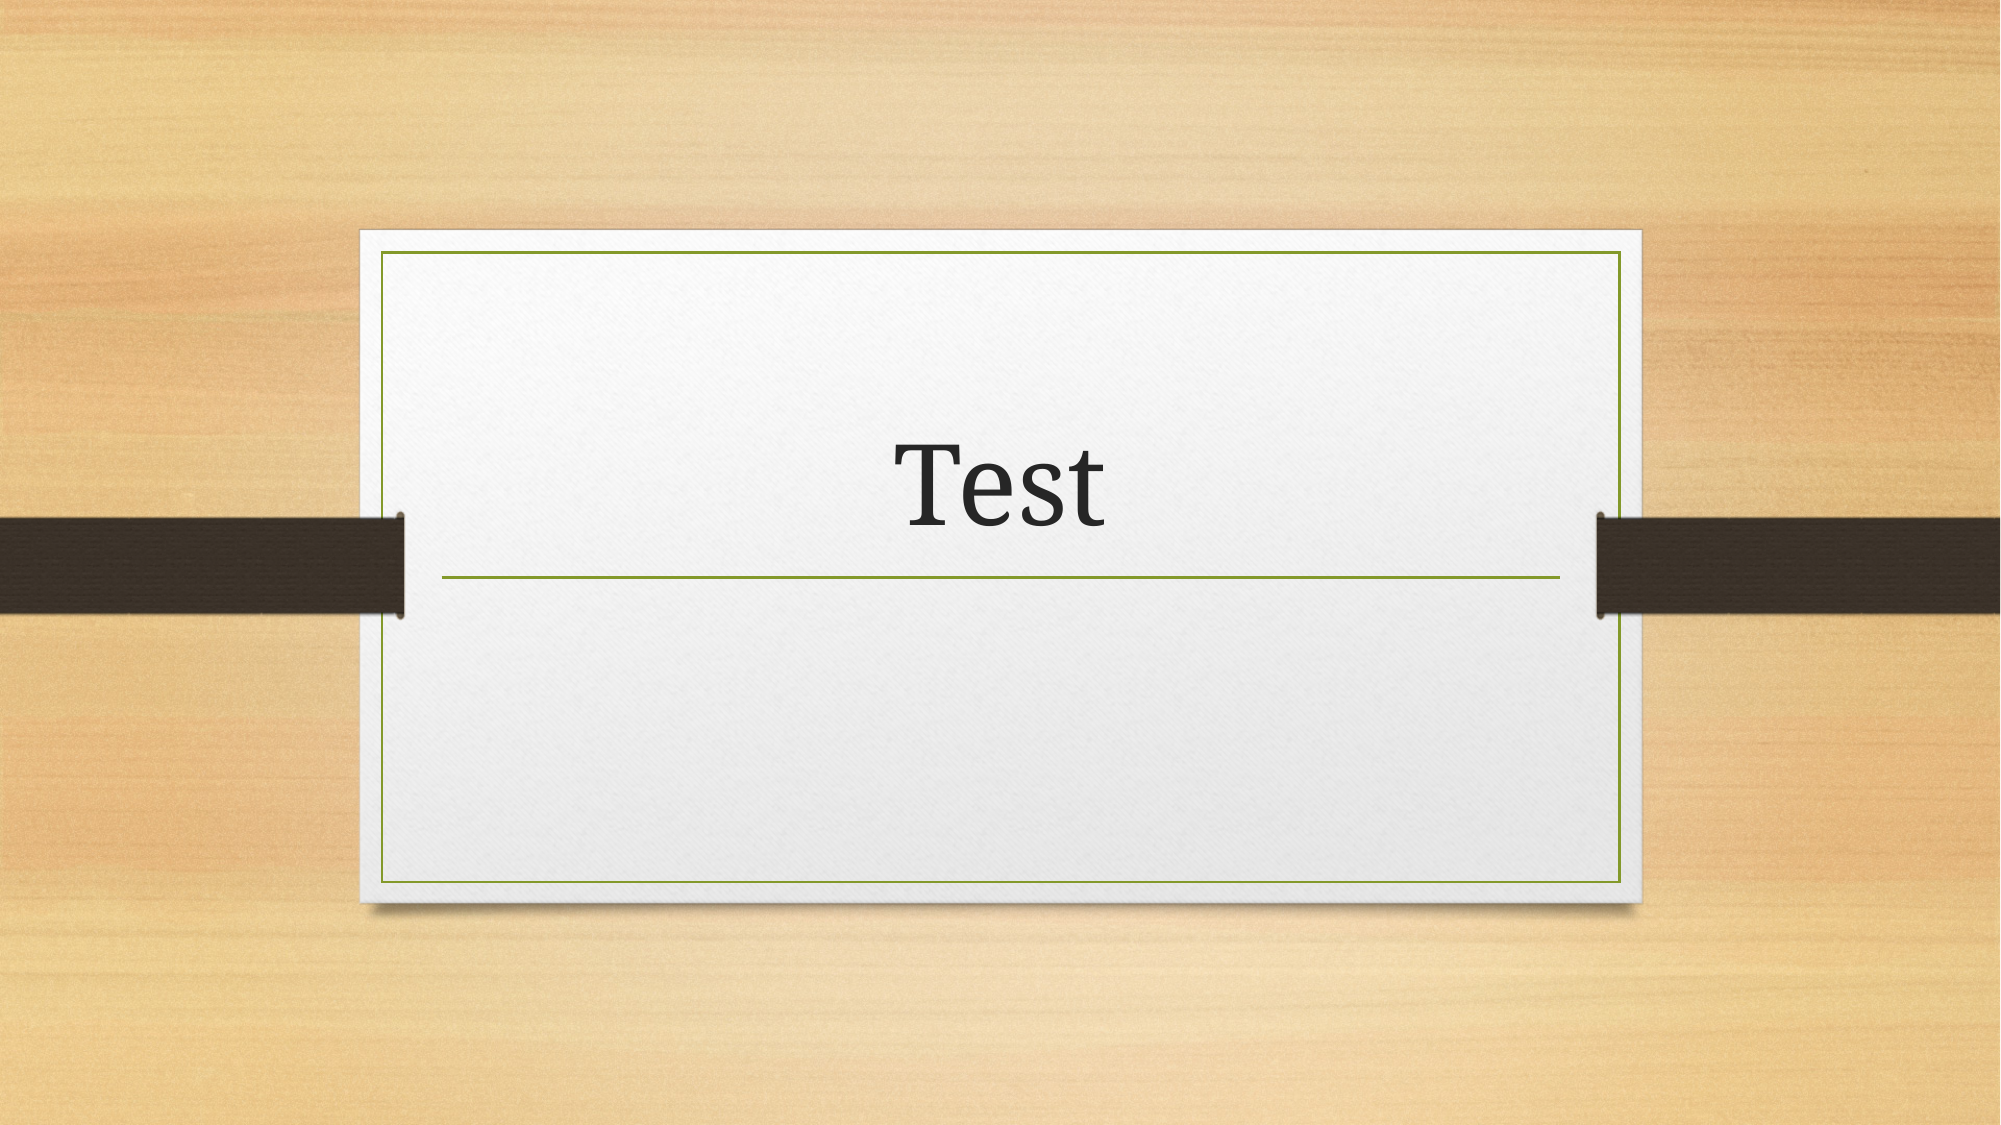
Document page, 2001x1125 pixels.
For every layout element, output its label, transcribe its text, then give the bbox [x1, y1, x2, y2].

picture [0, 0, 2001, 1125]
title Test [441, 306, 1560, 556]
